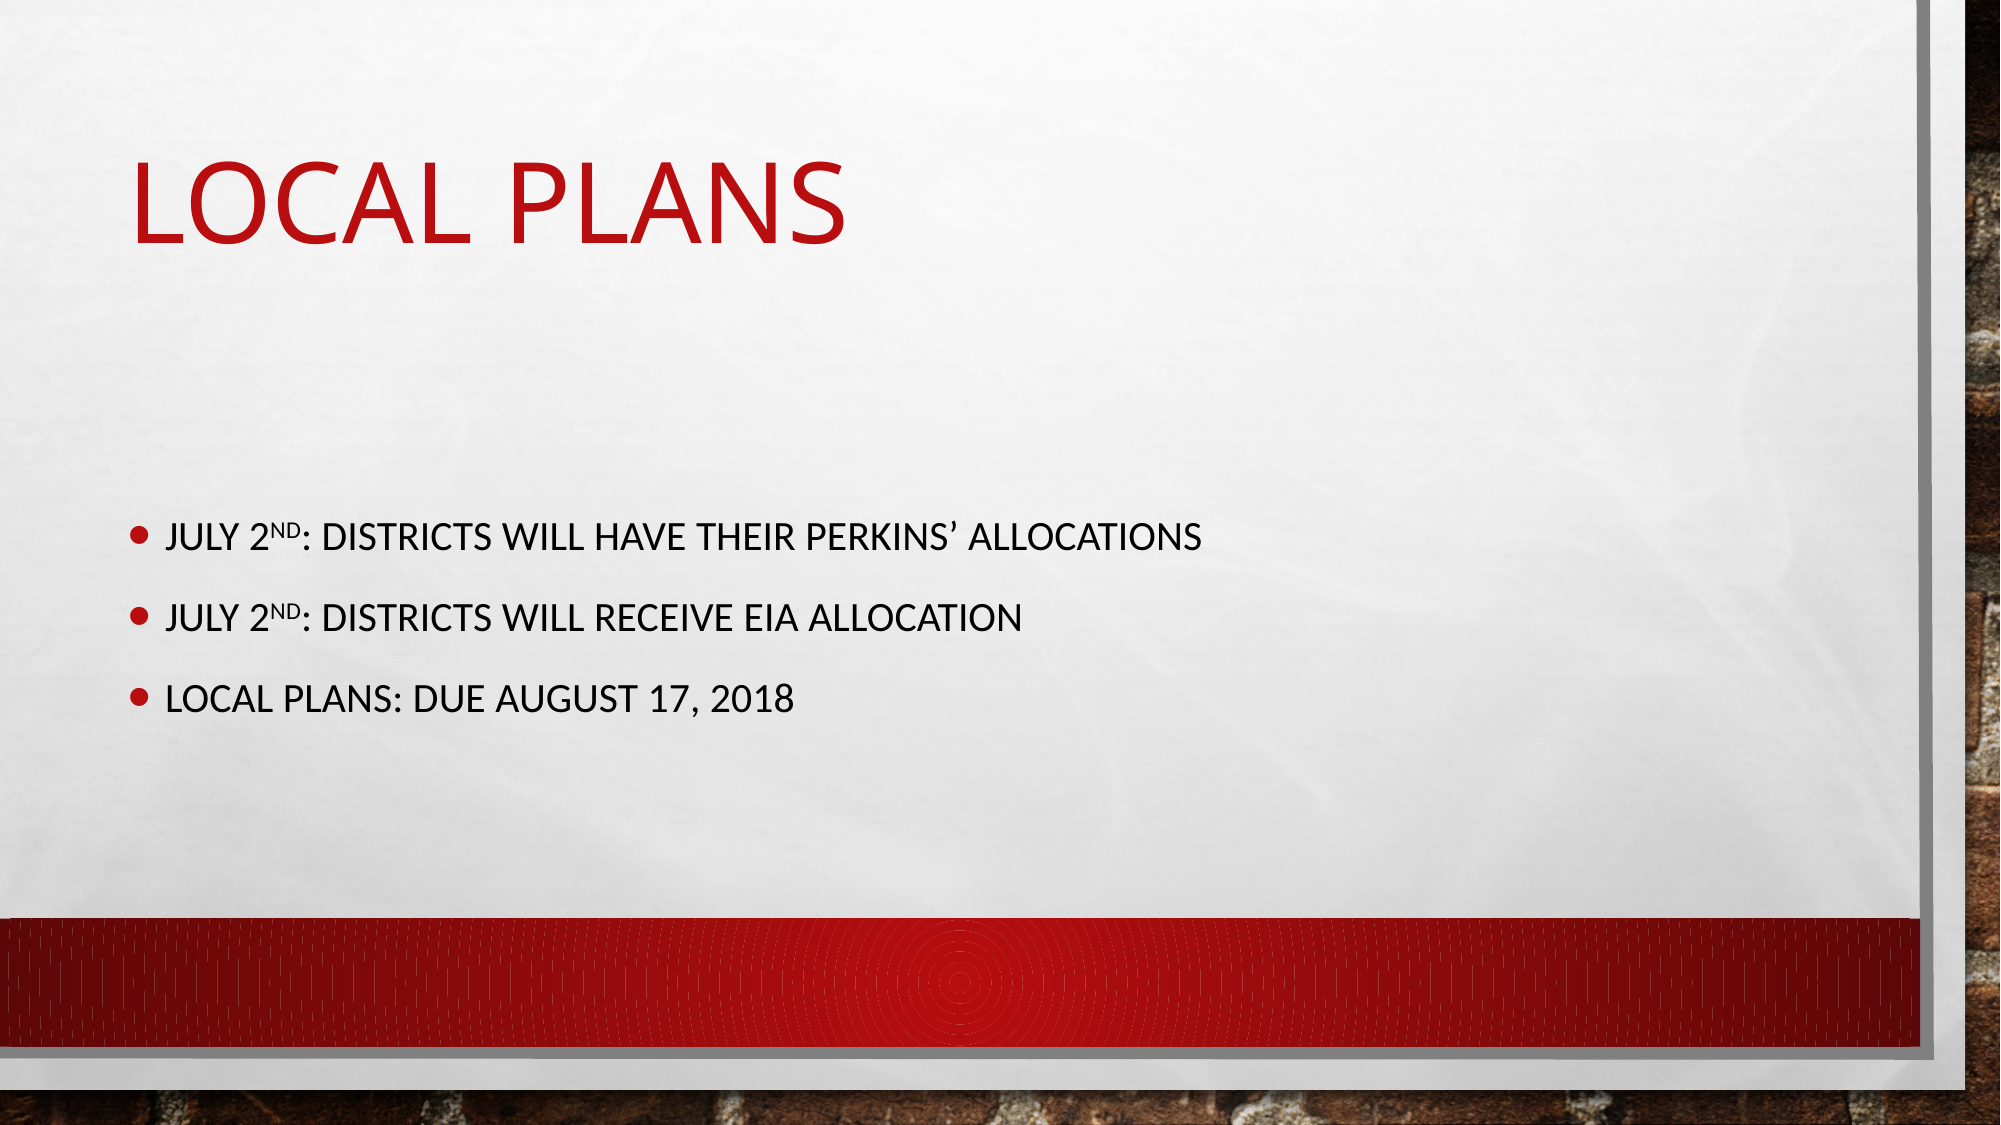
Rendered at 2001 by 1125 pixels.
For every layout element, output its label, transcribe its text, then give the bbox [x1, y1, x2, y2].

title Local Plans [112, 112, 1818, 302]
picture [0, 0, 2000, 1125]
list July 2nd: Districts will have their perkins’ allocations July 2nd: Districts will receive EIA allocation Local plans: Due August 17, 2018 [112, 338, 1818, 882]
